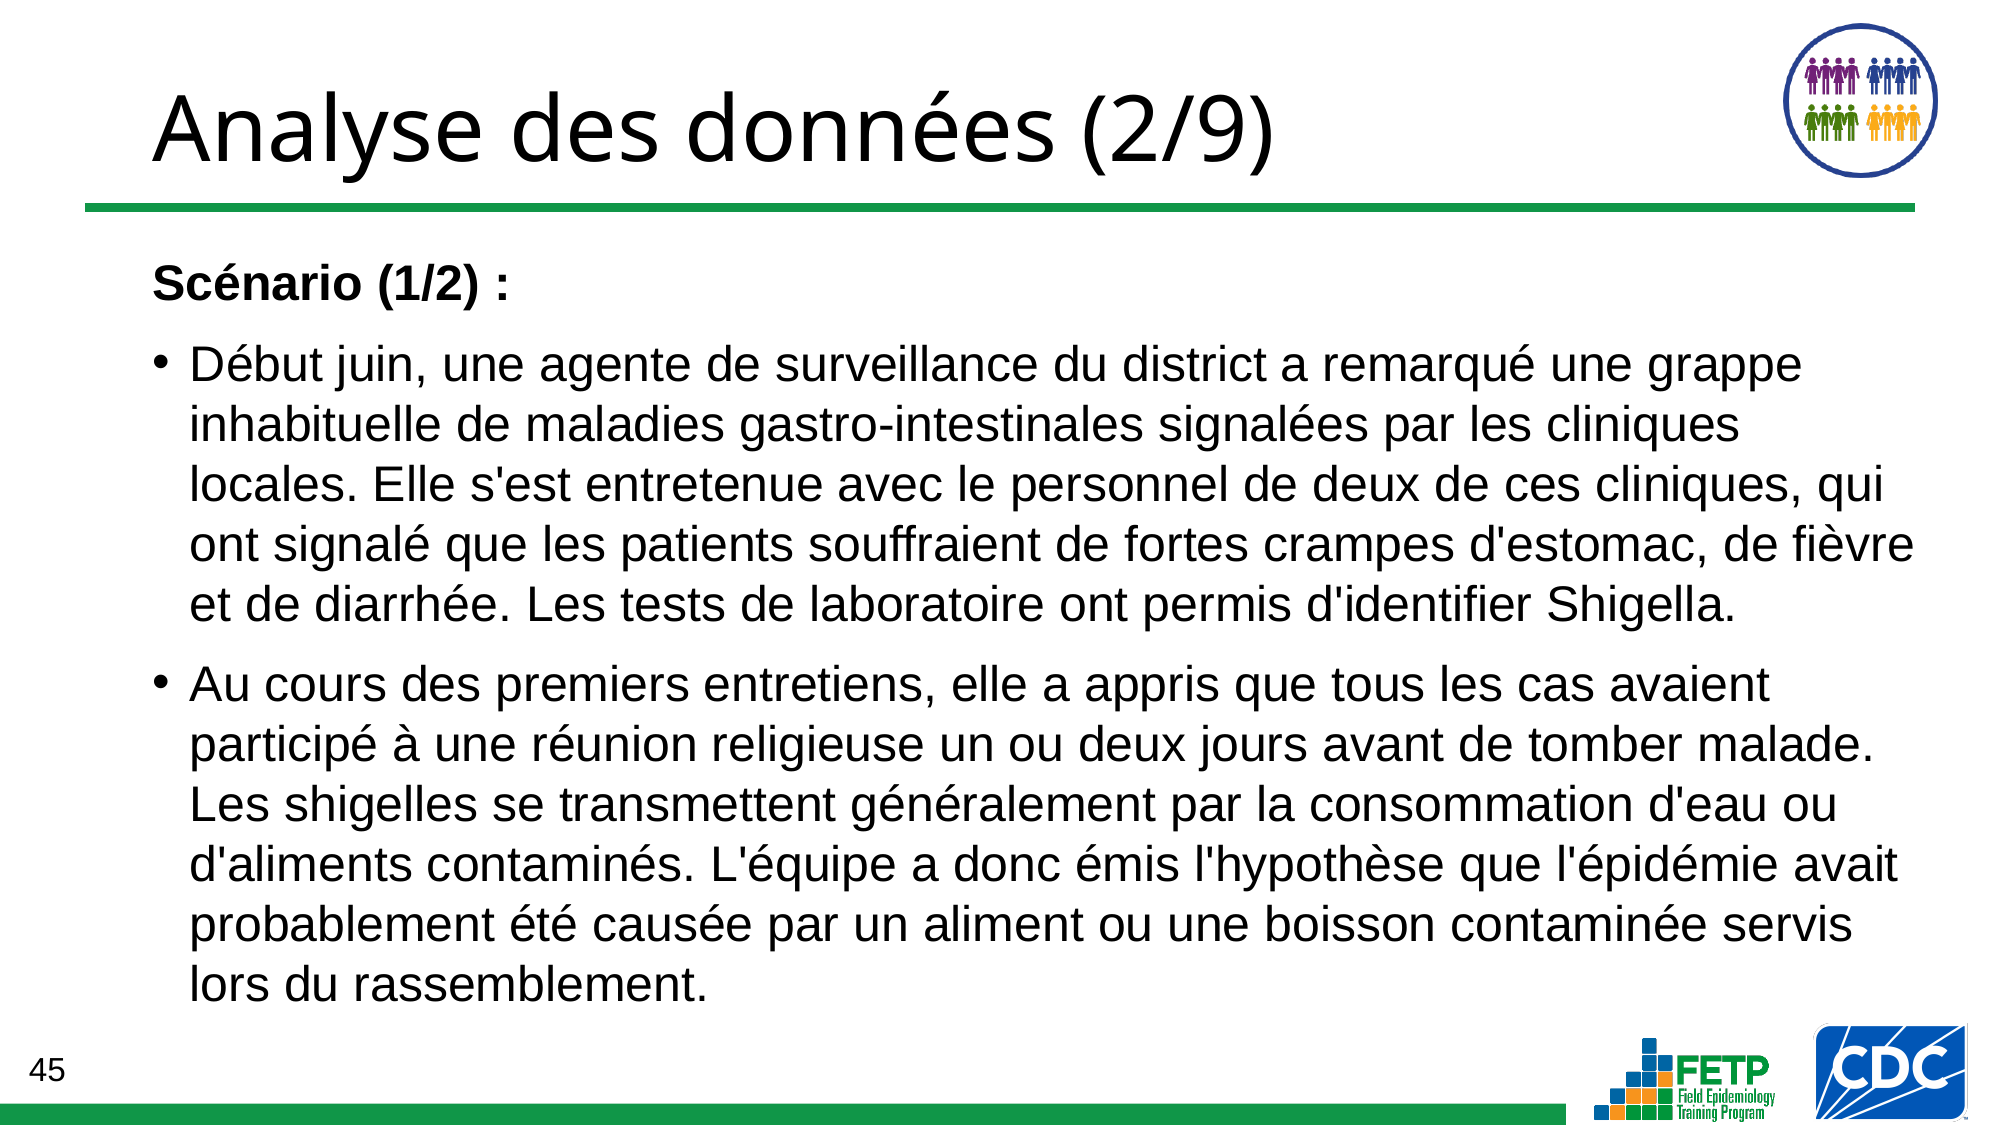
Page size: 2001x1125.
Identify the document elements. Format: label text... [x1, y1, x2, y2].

picture [1813, 1023, 1968, 1122]
list Scénario (1/2) : Début juin, une agente de surveillance du district a remarqué une grappe inhabituelle de maladies gastro-intestinales signalées par les cliniques locales. Elle s'est entretenue avec le personnel de deux de ces cliniques, qui ont signalé que les patients souffraient de fortes crampes d'estomac, de fièvre et de diarrhée. Les tests de laboratoire ont permis d'identifier Shigella. Au cours des premiers entretiens, elle a appris que tous les cas avaient participé à une réunion religieuse un ou deux jours avant de tomber malade. Les shigelles se transmettent généralement par la consommation d'eau ou d'aliments contaminés. L'équipe a donc émis l'hypothèse que l'épidémie avait probablement été causée par un aliment ou une boisson contaminée servis lors du rassemblement. [137, 242, 1940, 1004]
text_box Analyse des données (2/9) [137, 46, 1863, 189]
picture [1783, 23, 1938, 178]
picture [1594, 1038, 1775, 1122]
